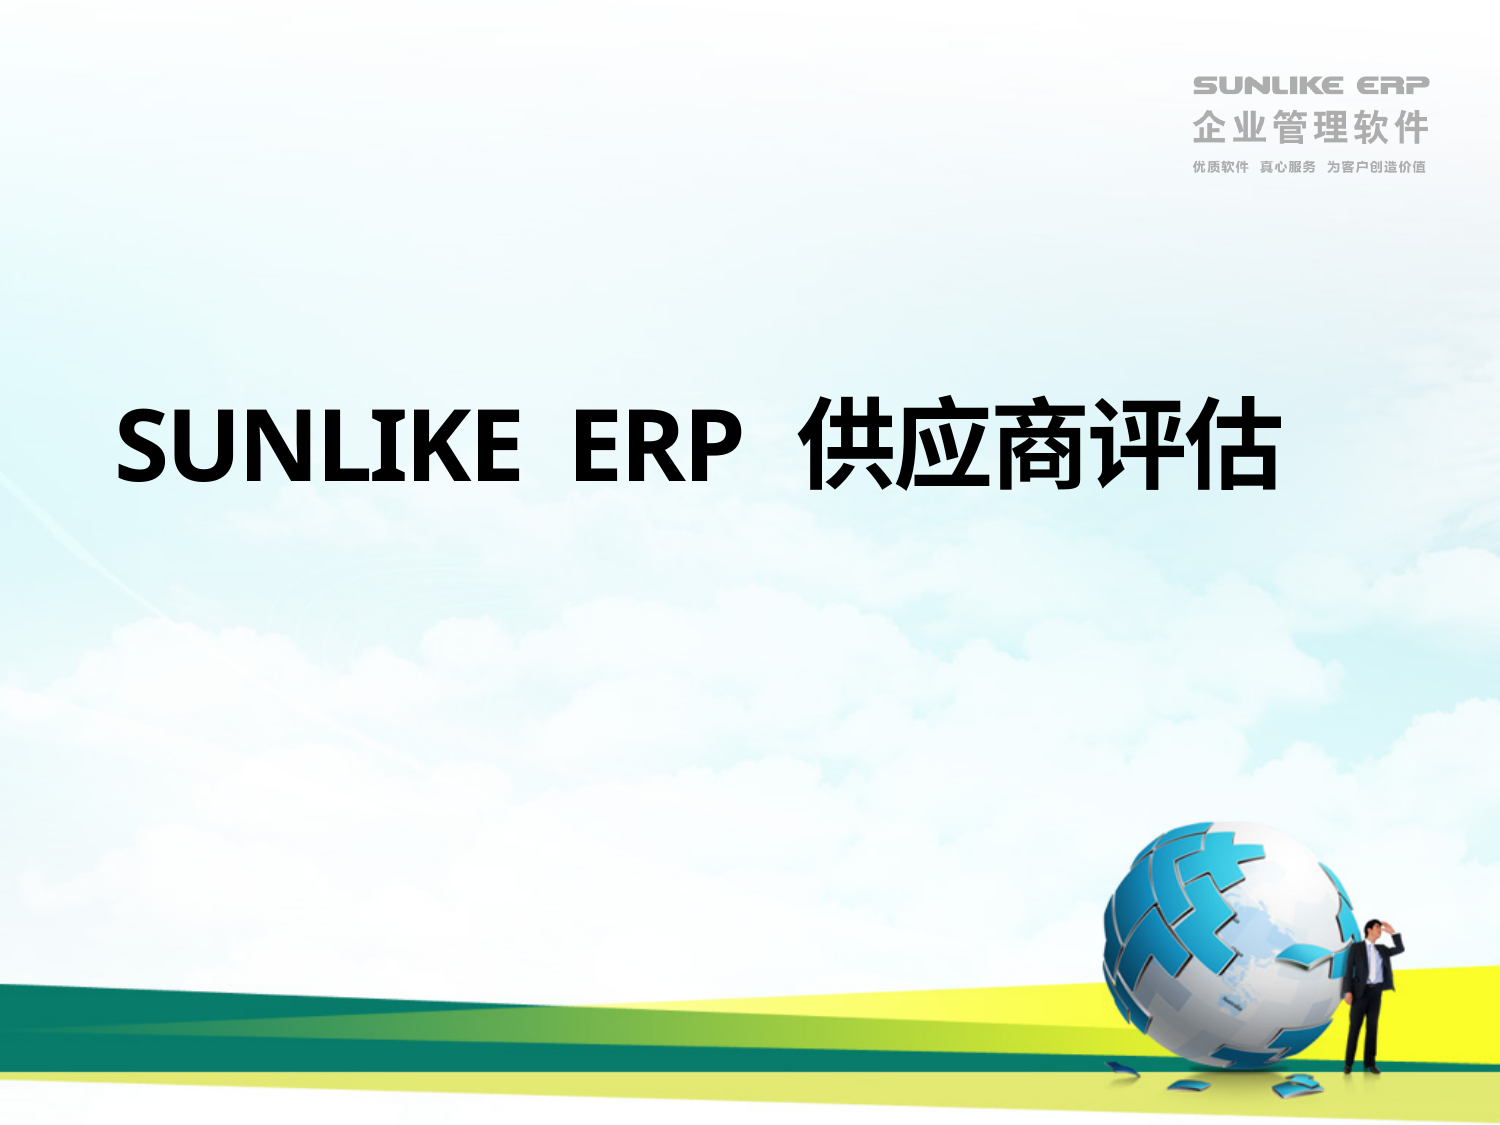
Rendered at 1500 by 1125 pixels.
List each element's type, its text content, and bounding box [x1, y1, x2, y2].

title Sunlike erp 供应商评估 [114, 377, 1390, 553]
picture [0, 0, 1500, 1125]
